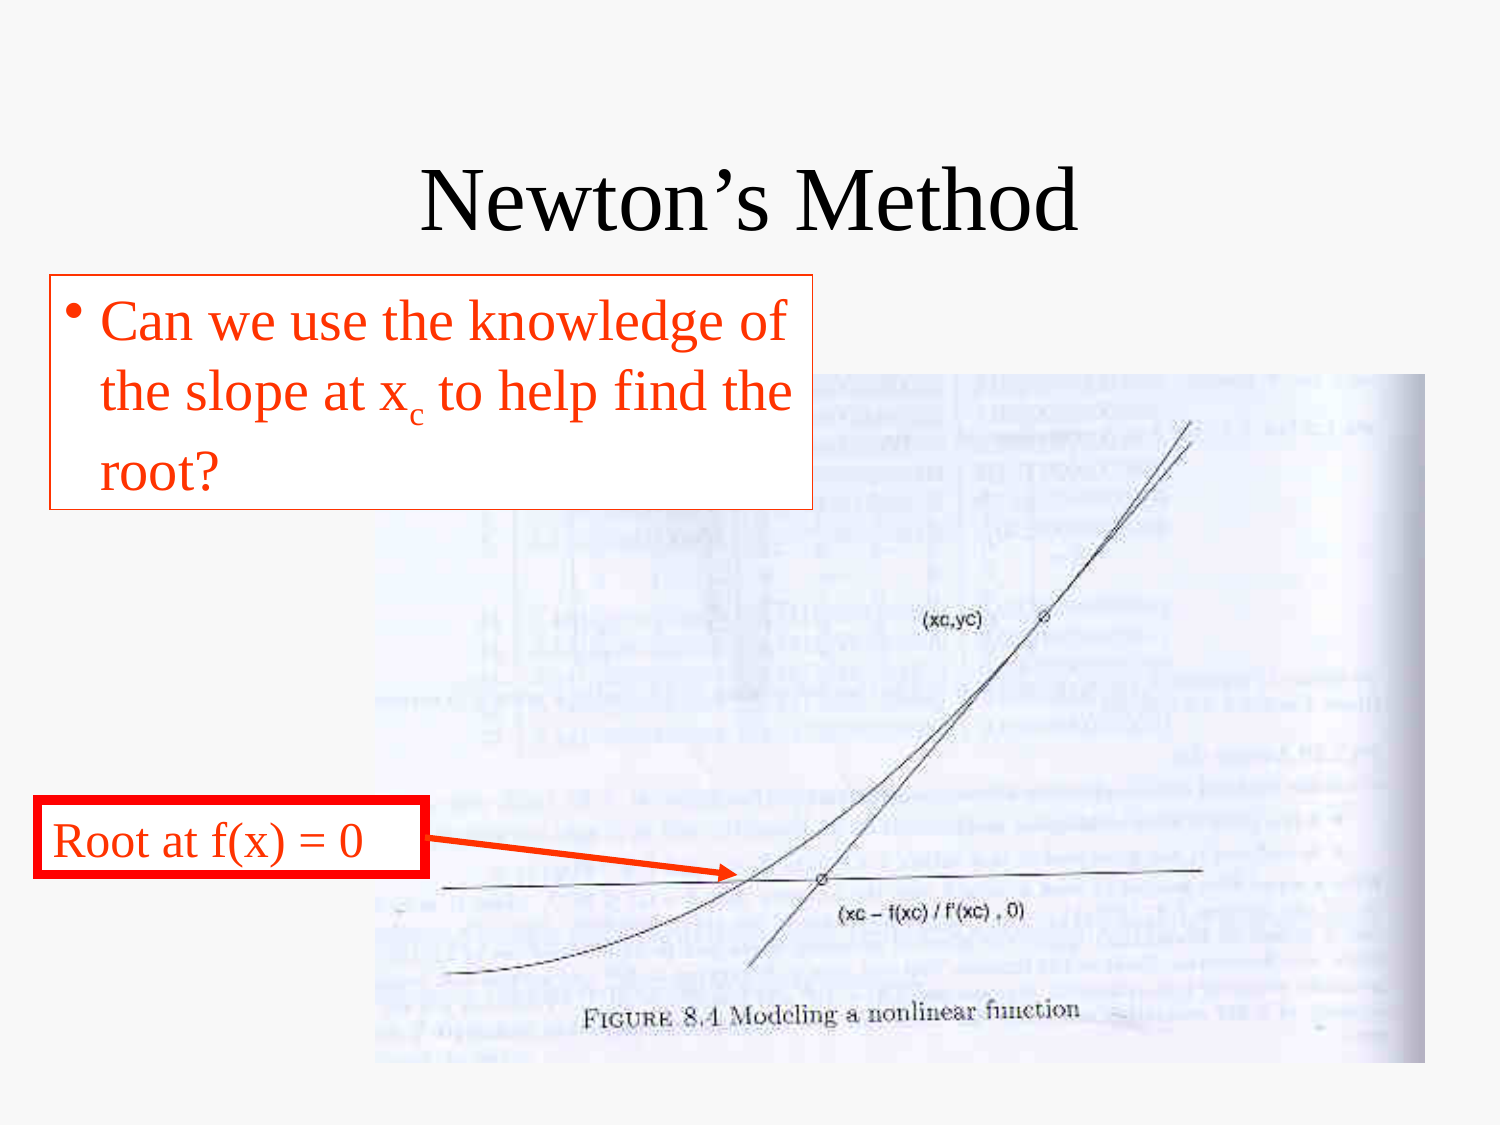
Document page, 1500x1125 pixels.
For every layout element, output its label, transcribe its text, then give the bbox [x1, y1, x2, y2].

text_box Can we use the knowledge of the slope at xc to help find the root? [49, 275, 813, 510]
picture [374, 374, 1426, 1063]
title Newton’s Method [112, 99, 1388, 288]
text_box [37, 799, 738, 885]
